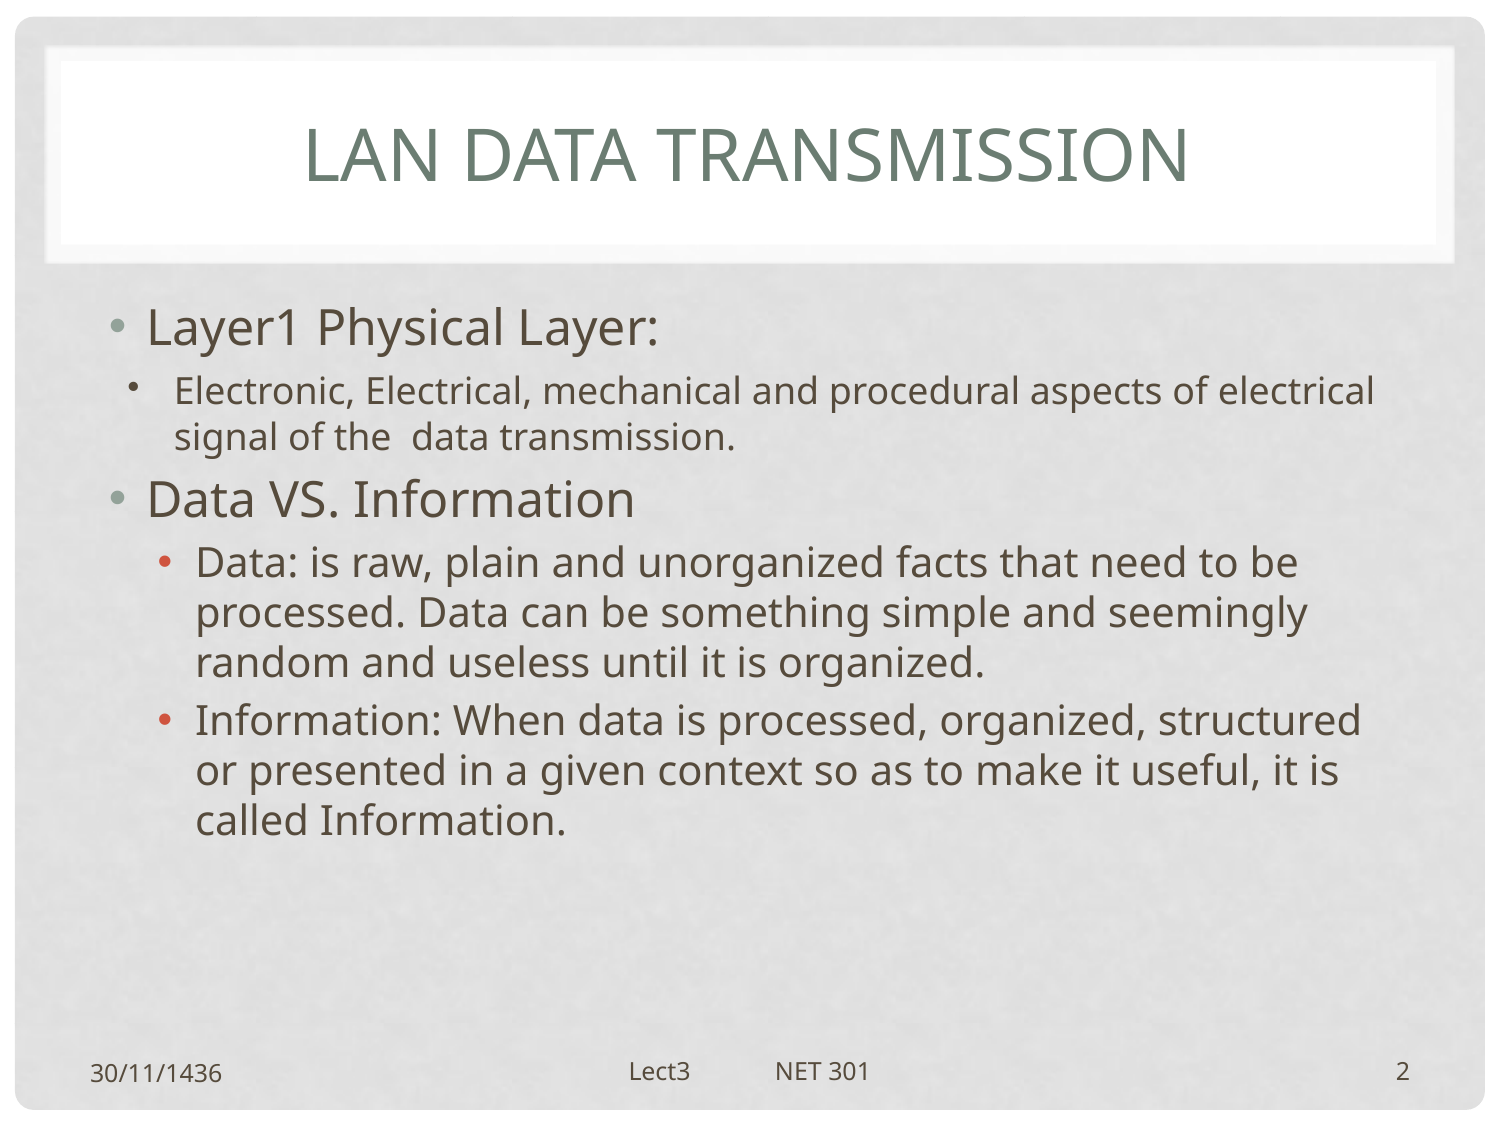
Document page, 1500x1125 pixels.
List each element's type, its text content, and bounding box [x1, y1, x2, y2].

footer Lect3 NET 301 [512, 1042, 988, 1103]
title LAN data transmission [69, 66, 1425, 238]
list Layer1 Physical Layer: Electronic, Electrical, mechanical and procedural aspects of electrical signal of the data transmission. Data VS. Information Data: is raw, plain and unorganized facts that need to be processed. Data can be something simple and seemingly random and useless until it is organized. Information: When data is processed, organized, structured or presented in a given context so as to make it useful, it is called Information. [75, 287, 1425, 1005]
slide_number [75, 1042, 425, 1103]
slide_number 2 [1074, 1042, 1425, 1103]
